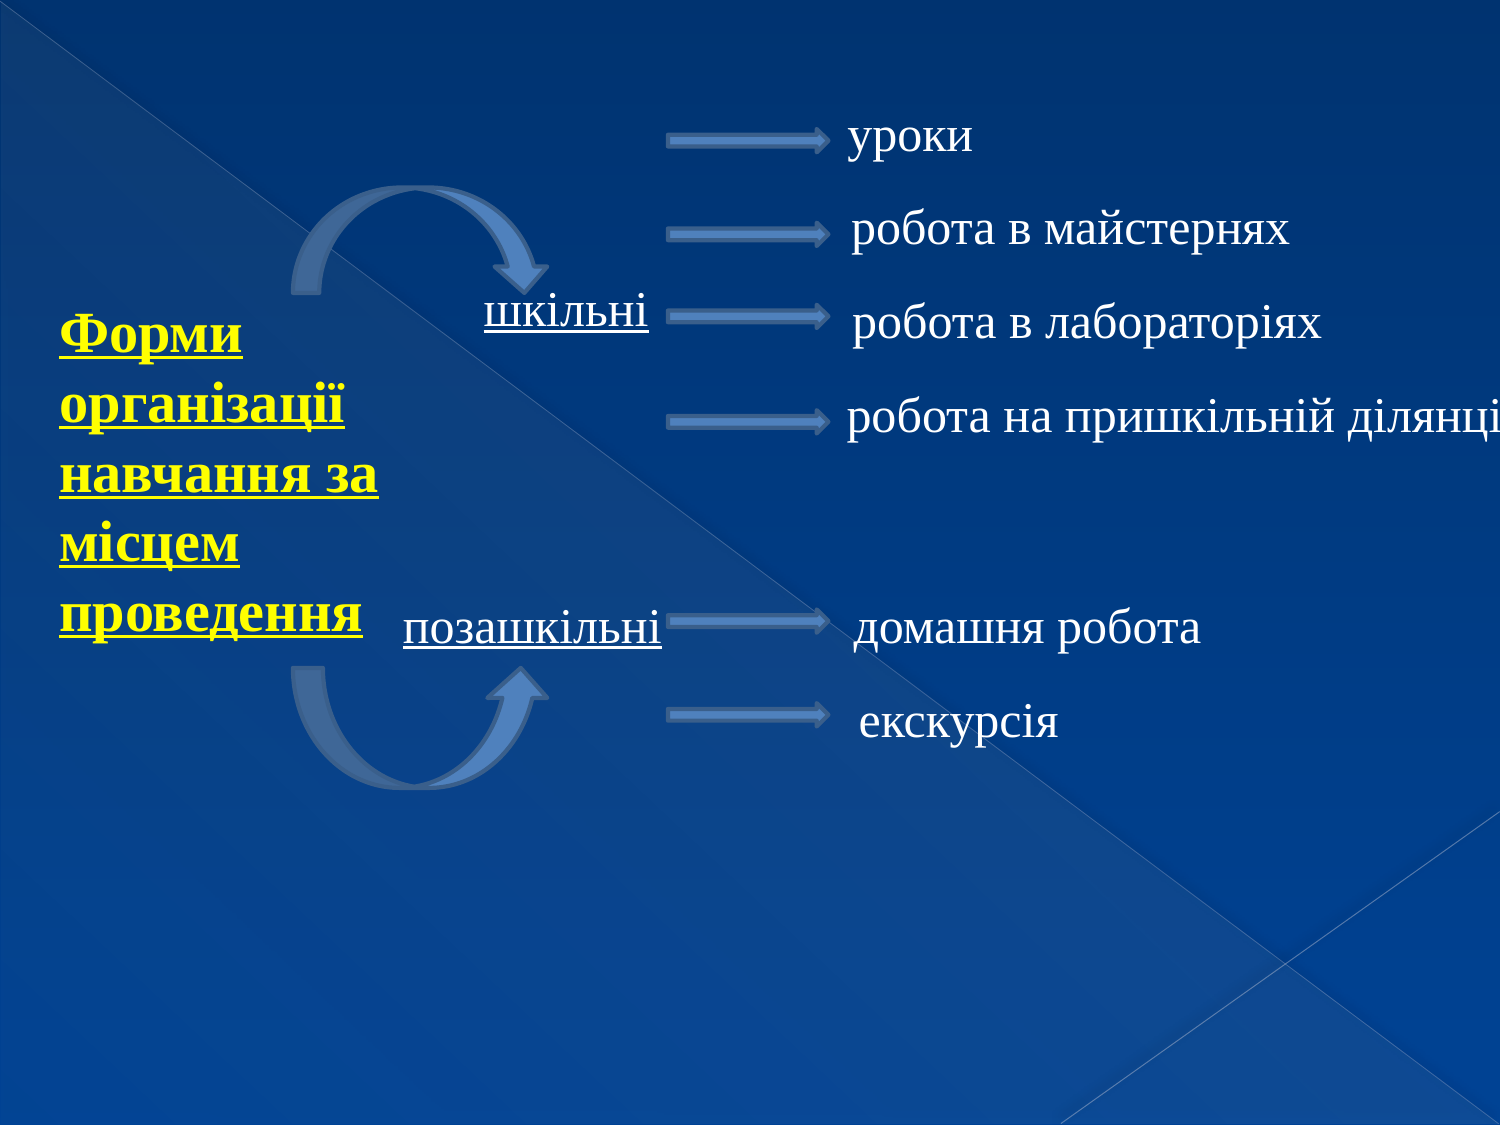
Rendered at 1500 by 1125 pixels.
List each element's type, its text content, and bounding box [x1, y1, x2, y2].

text_box екскурсія [843, 679, 1079, 755]
text_box домашня робота [838, 585, 1217, 661]
text_box робота на пришкільній ділянці [831, 374, 1500, 450]
text_box позашкільні [388, 585, 677, 661]
text_box робота в майстернях [836, 187, 1306, 263]
text_box [704, 302, 831, 331]
text_box [665, 408, 831, 436]
text_box [290, 665, 550, 791]
text_box робота в лабораторіях [837, 281, 1337, 356]
text_box [665, 126, 831, 155]
text_box шкільні [468, 269, 704, 345]
title Форми організації навчання за місцем проведення [0, 105, 411, 832]
text_box [665, 607, 831, 635]
text_box [290, 185, 550, 296]
text_box [665, 220, 831, 249]
text_box [665, 701, 831, 729]
text_box уроки [832, 93, 989, 169]
